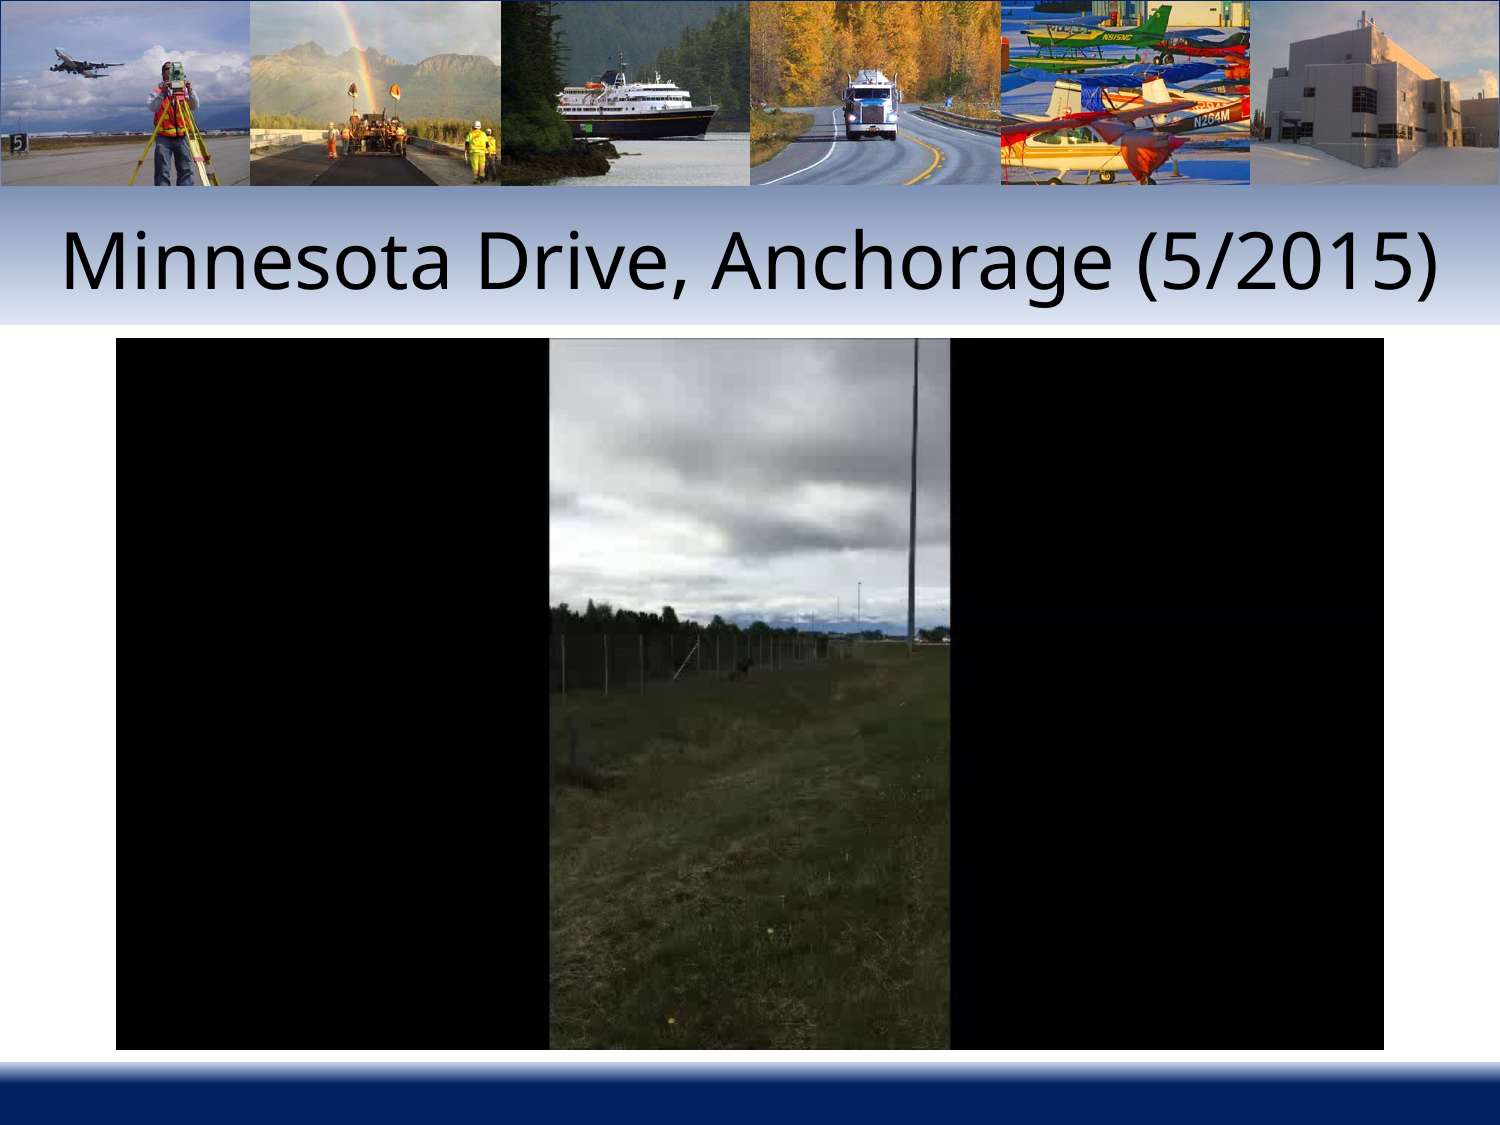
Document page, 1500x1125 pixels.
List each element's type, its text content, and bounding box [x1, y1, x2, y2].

title Minnesota Drive, Anchorage (5/2015) [0, 189, 1500, 325]
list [115, 337, 1385, 1051]
picture [1, 1, 1499, 186]
